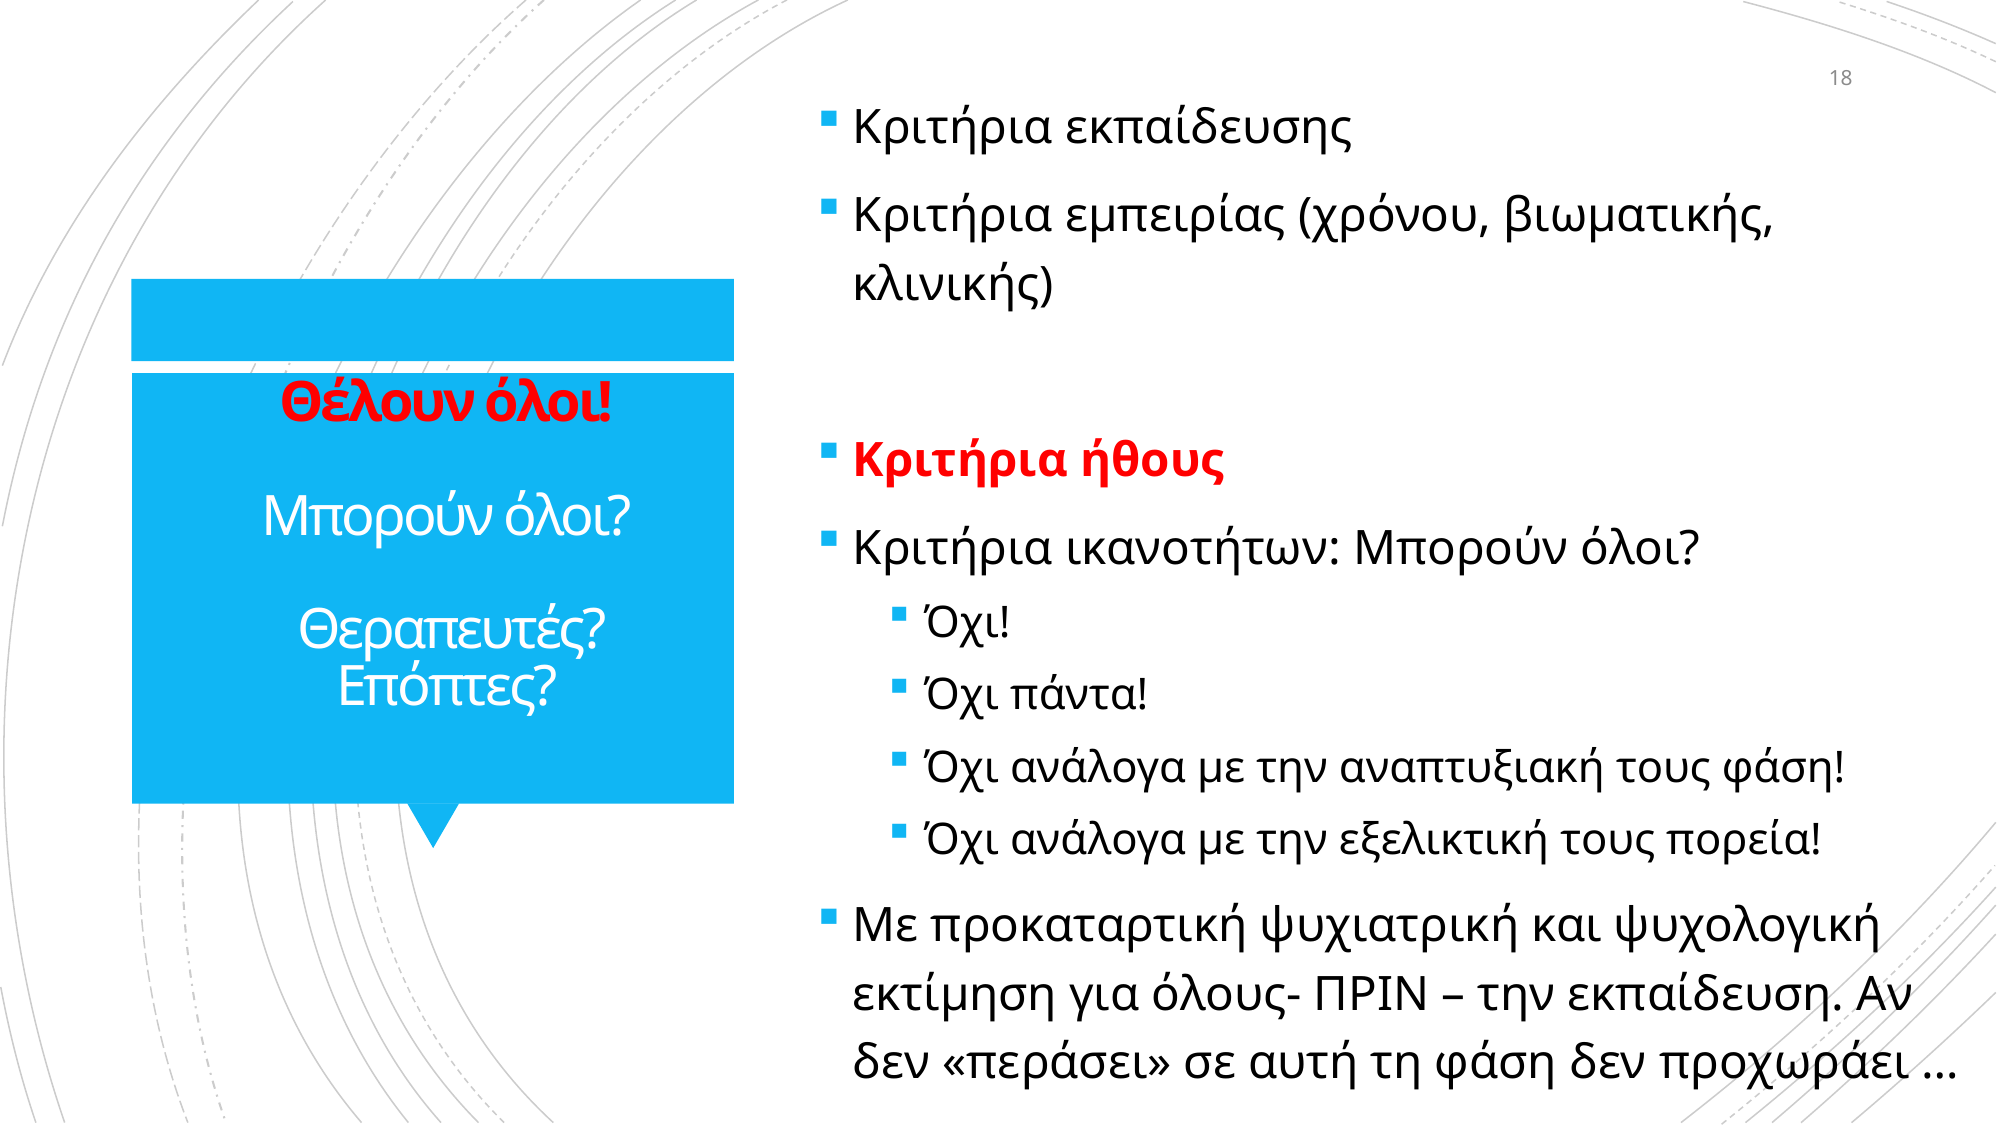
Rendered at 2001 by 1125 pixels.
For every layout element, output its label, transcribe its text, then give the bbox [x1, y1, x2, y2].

title Θέλουν όλοι! Μπορούν όλοι? Θεραπευτές? Επόπτες? [159, 280, 734, 757]
slide_number 18 [1717, 52, 1868, 105]
list Κριτήρια εκπαίδευσης Κριτήρια εμπειρίας (χρόνου, βιωματικής, κλινικής) Κριτήρια ήθους Κριτήρια ικανοτήτων: Μπορούν όλοι? Όχι! Όχι πάντα! Όχι ανάλογα με την αναπτυξιακή τους φάση! Όχι ανάλογα με την εξελικτική τους πορεία! Με προκαταρτική ψυχιατρική και ψυχολογική εκτίμηση για όλους- ΠΡΙΝ – την εκπαίδευση. Αν δεν «περάσει» σε αυτή τη φάση δεν προχωράει … [802, 75, 2000, 1098]
